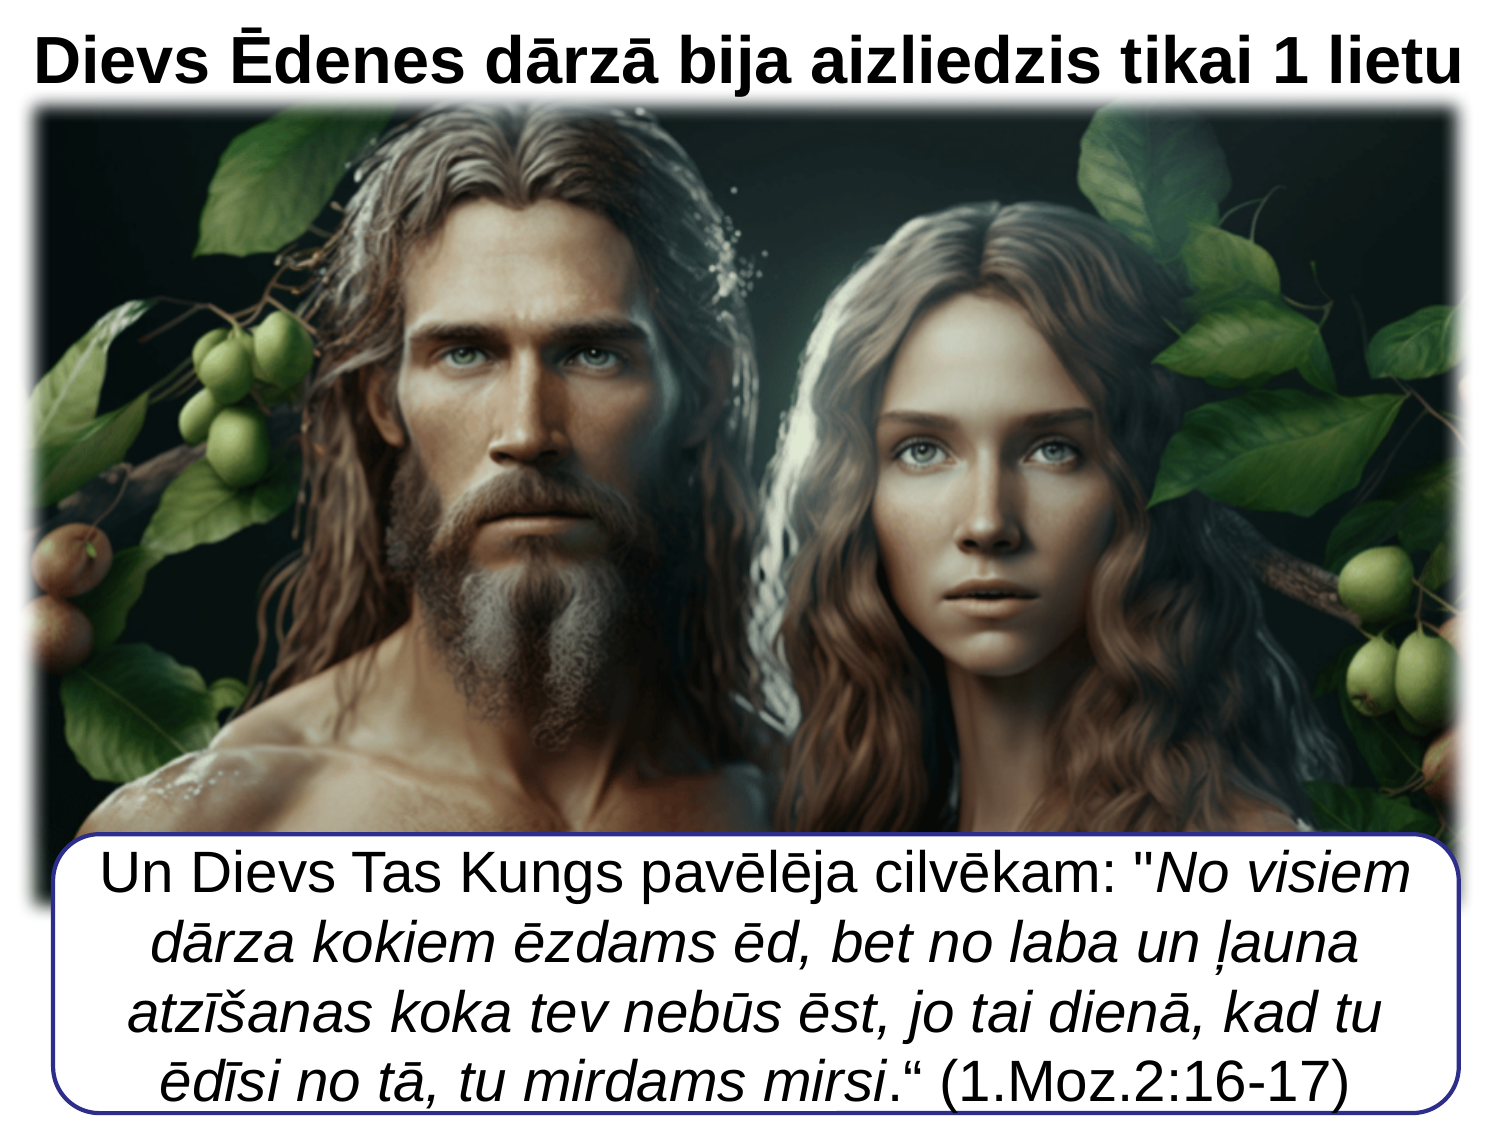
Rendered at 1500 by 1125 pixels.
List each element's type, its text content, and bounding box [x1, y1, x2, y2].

picture [17, 89, 1476, 923]
title Dievs Ēdenes dārzā bija aizliedzis tikai 1 lietu [0, 0, 1500, 114]
text_box Un Dievs Tas Kungs pavēlēja cilvēkam: "No visiem dārza kokiem ēzdams ēd, bet no laba un ļauna atzīšanas koka tev nebūs ēst, jo tai dienā, kad tu ēdīsi no tā, tu mirdams mirsi.“ (1.Moz.2:16-17) [50, 930, 1461, 1116]
